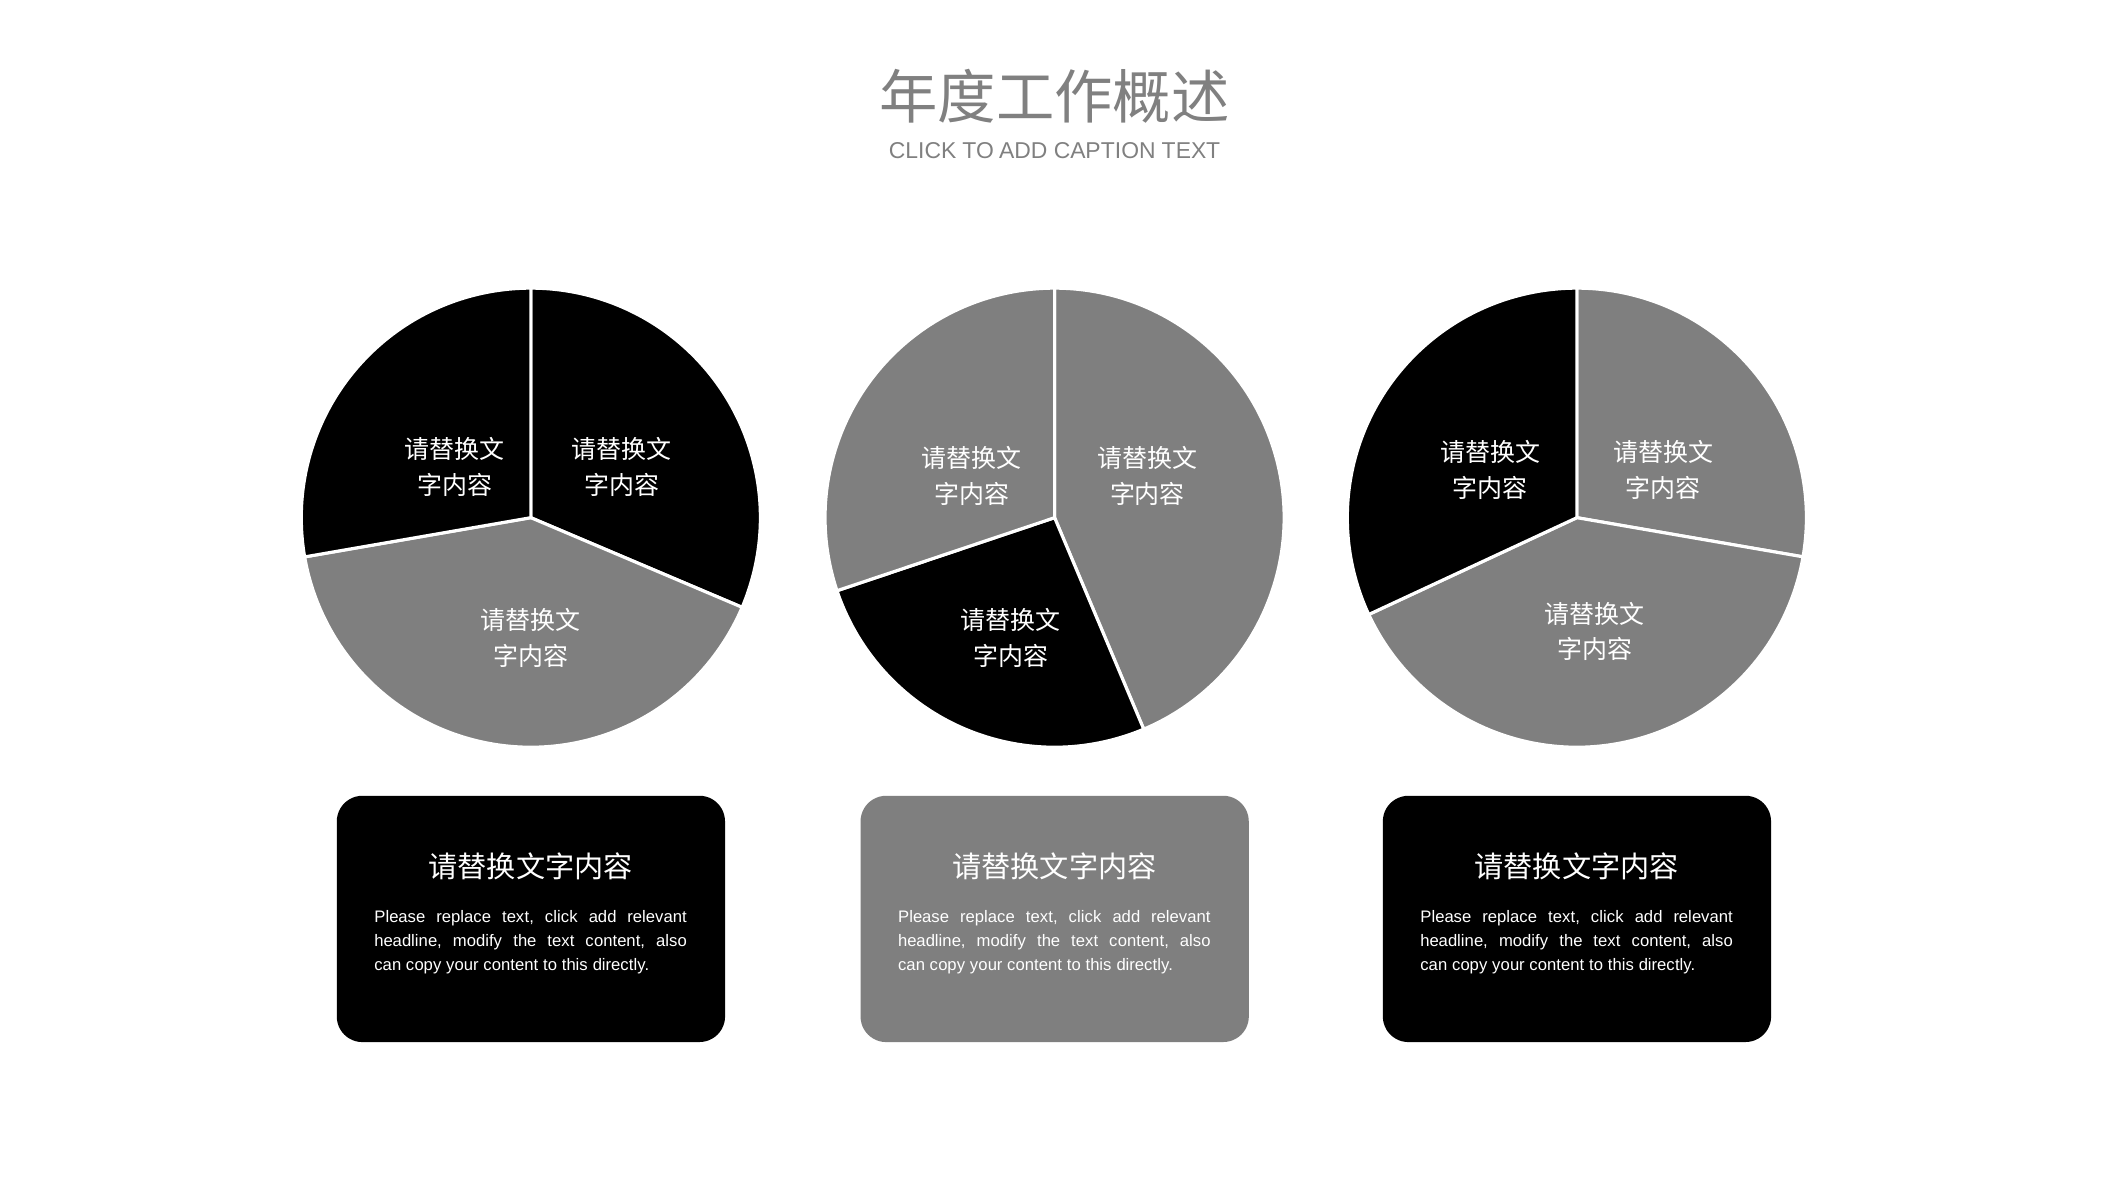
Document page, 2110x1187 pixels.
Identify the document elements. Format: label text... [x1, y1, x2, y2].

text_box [777, 278, 1300, 757]
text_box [1382, 795, 1772, 1043]
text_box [860, 795, 1249, 1043]
text_box CLICK TO ADD CAPTION TEXT [865, 135, 1245, 163]
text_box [254, 278, 777, 757]
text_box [336, 795, 726, 1043]
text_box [1300, 278, 1854, 757]
text_box 年度工作概述 [865, 60, 1245, 131]
